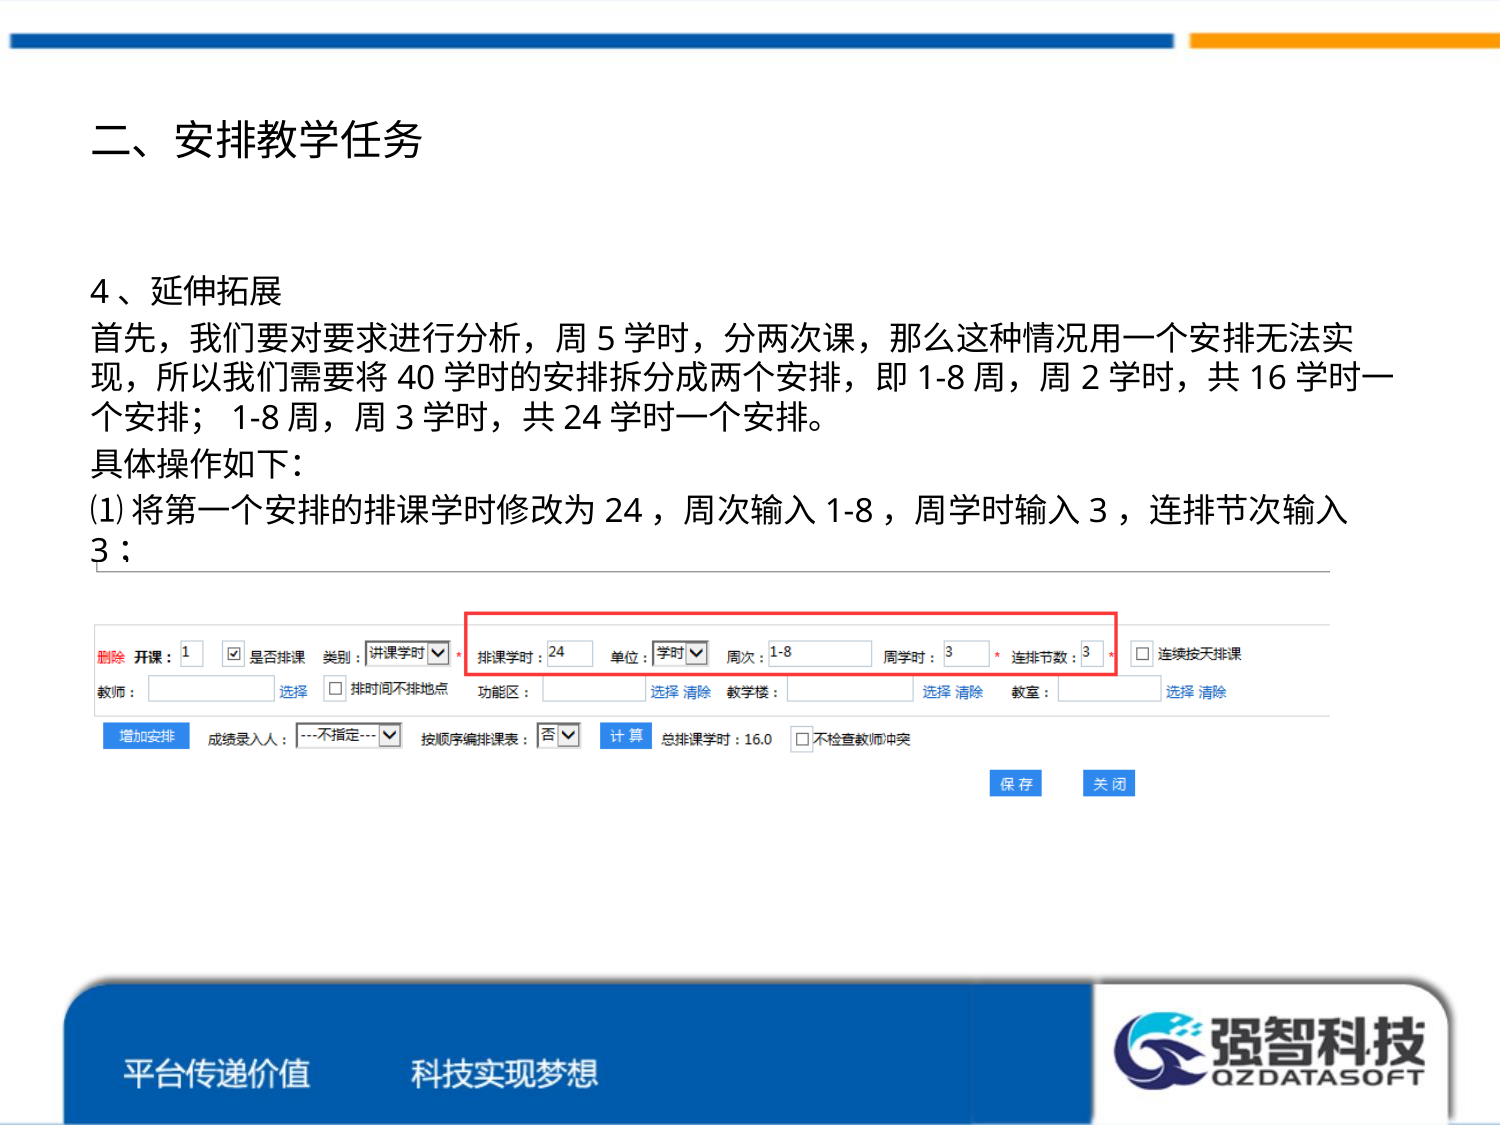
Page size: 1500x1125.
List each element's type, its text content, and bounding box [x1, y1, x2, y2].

picture [0, 0, 1500, 1125]
title 二、安排教学任务 [74, 44, 1426, 233]
list 4、延伸拓展 首先，我们要对要求进行分析，周5学时，分两次课，那么这种情况用一个安排无法实现，所以我们需要将40学时的安排拆分成两个安排，即1-8周，周2学时，共16学时一个安排；1-8周，周3学时，共24学时一个安排。 具体操作如下： ⑴将第一个安排的排课学时修改为24，周次输入1-8，周学时输入3，连排节次输入3； [74, 262, 1426, 1006]
